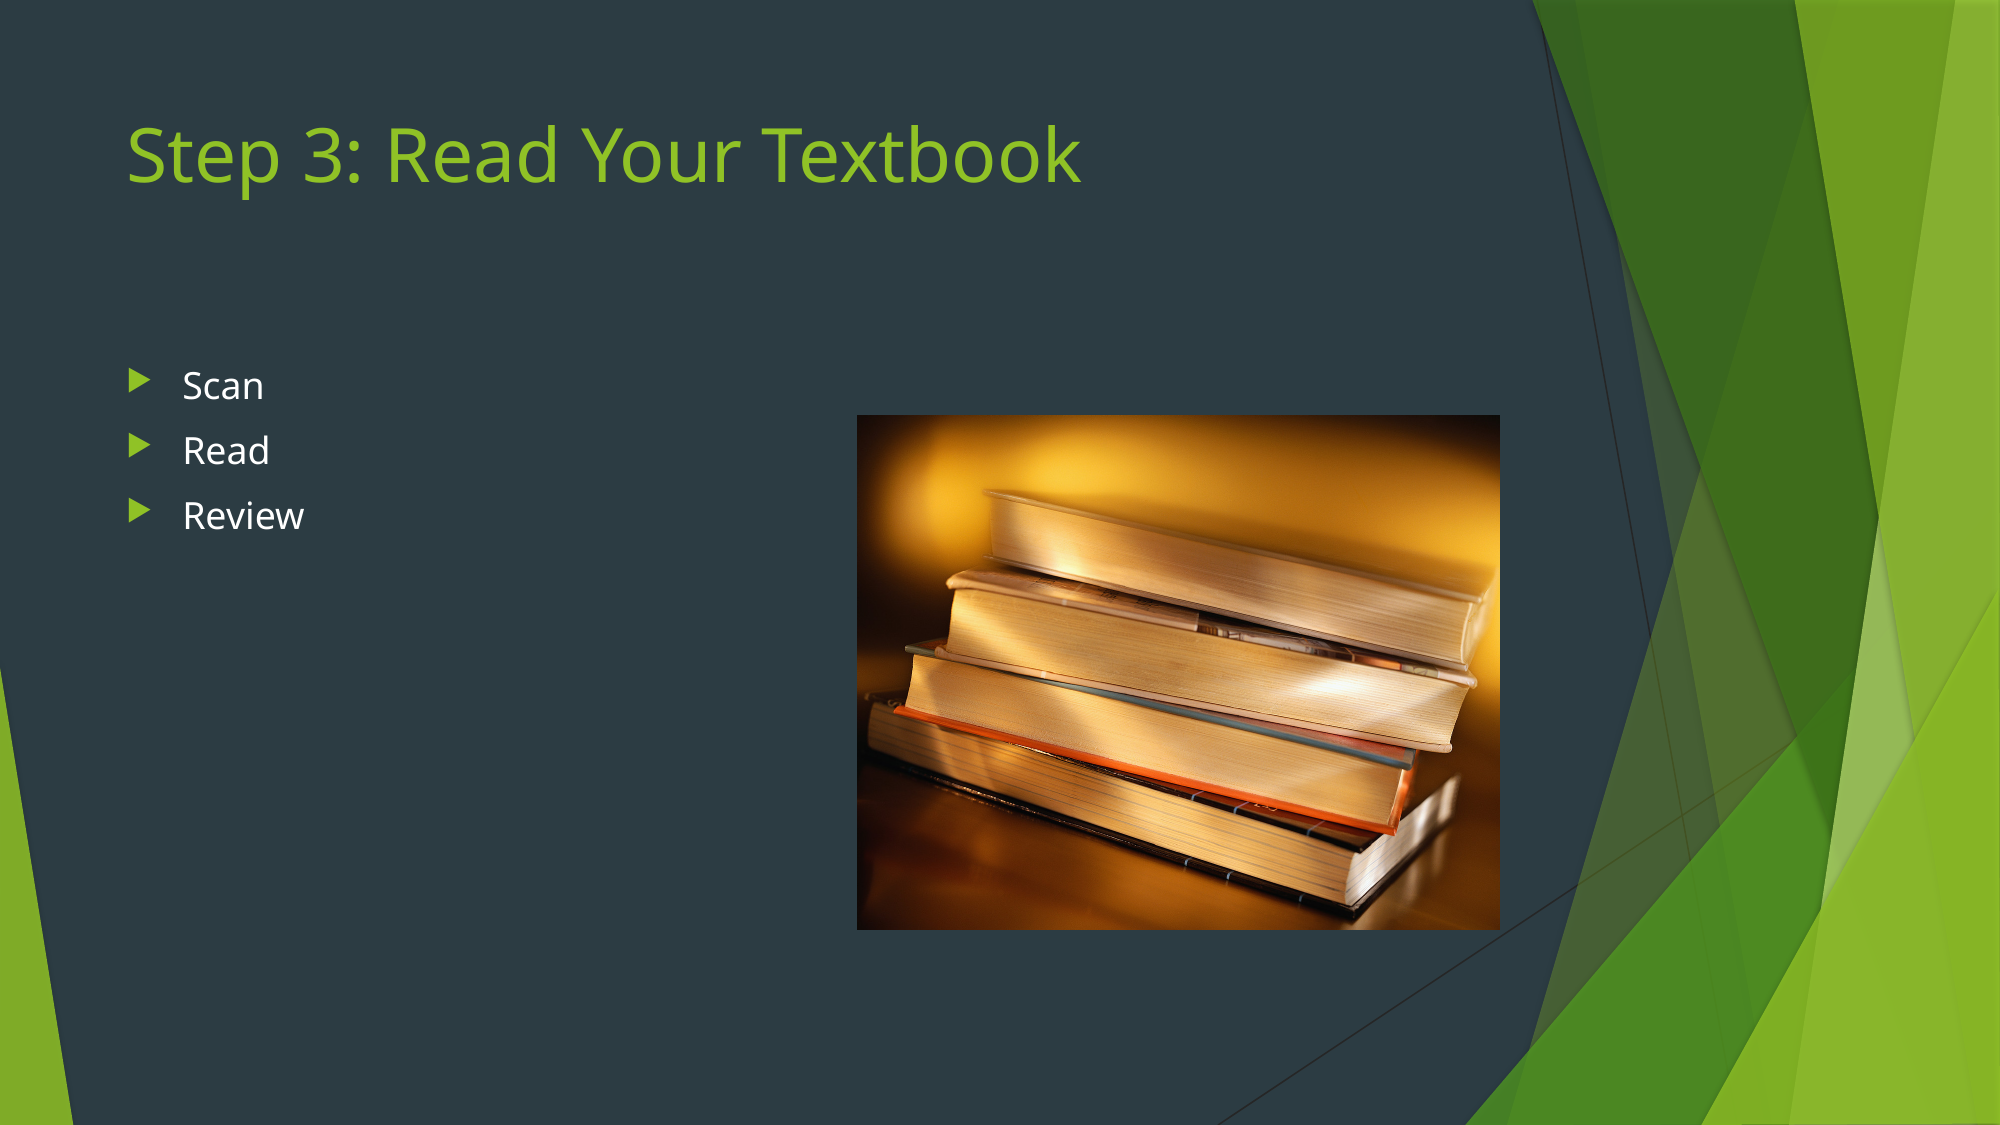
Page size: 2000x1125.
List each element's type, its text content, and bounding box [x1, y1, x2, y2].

list Scan Read Review [111, 354, 798, 992]
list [856, 415, 1500, 931]
title Step 3: Read Your Textbook [111, 99, 1522, 317]
